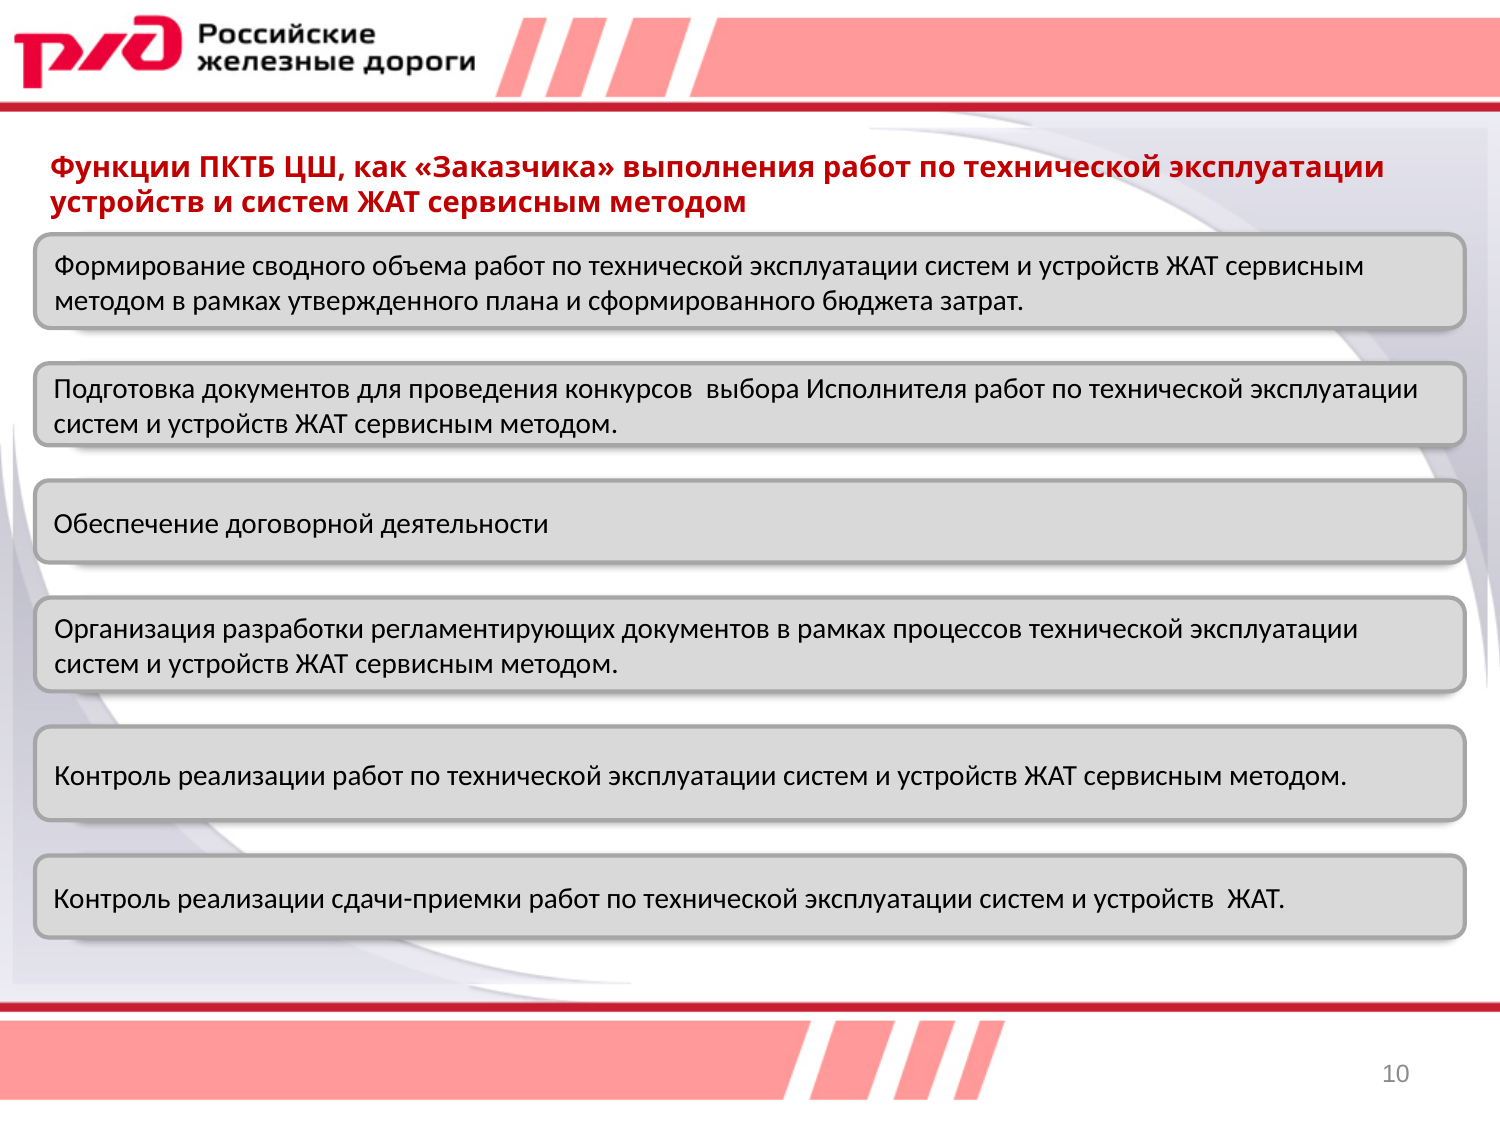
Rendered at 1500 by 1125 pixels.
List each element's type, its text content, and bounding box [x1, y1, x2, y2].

text_box Контроль реализации работ по технической эксплуатации систем и устройств ЖАТ сервисным методом. [32, 724, 1467, 823]
text_box Функции ПКТБ ЦШ, как «Заказчика» выполнения работ по технической эксплуатации устройств и систем ЖАТ сервисным методом [35, 140, 1454, 226]
text_box Контроль реализации сдачи-приемки работ по технической эксплуатации систем и устройств ЖАТ. [32, 853, 1467, 940]
picture [0, 0, 1500, 1125]
slide_number 10 [1074, 1042, 1425, 1103]
text_box Организация разработки регламентирующих документов в рамках процессов технической эксплуатации систем и устройств ЖАТ сервисным методом. [32, 595, 1467, 694]
text_box Формирование сводного объема работ по технической эксплуатации систем и устройств ЖАТ сервисным методом в рамках утвержденного плана и сформированного бюджета затрат. [32, 232, 1467, 331]
text_box Подготовка документов для проведения конкурсов выбора Исполнителя работ по технической эксплуатации систем и устройств ЖАТ сервисным методом. [32, 361, 1467, 448]
text_box Обеспечение договорной деятельности [32, 478, 1467, 565]
